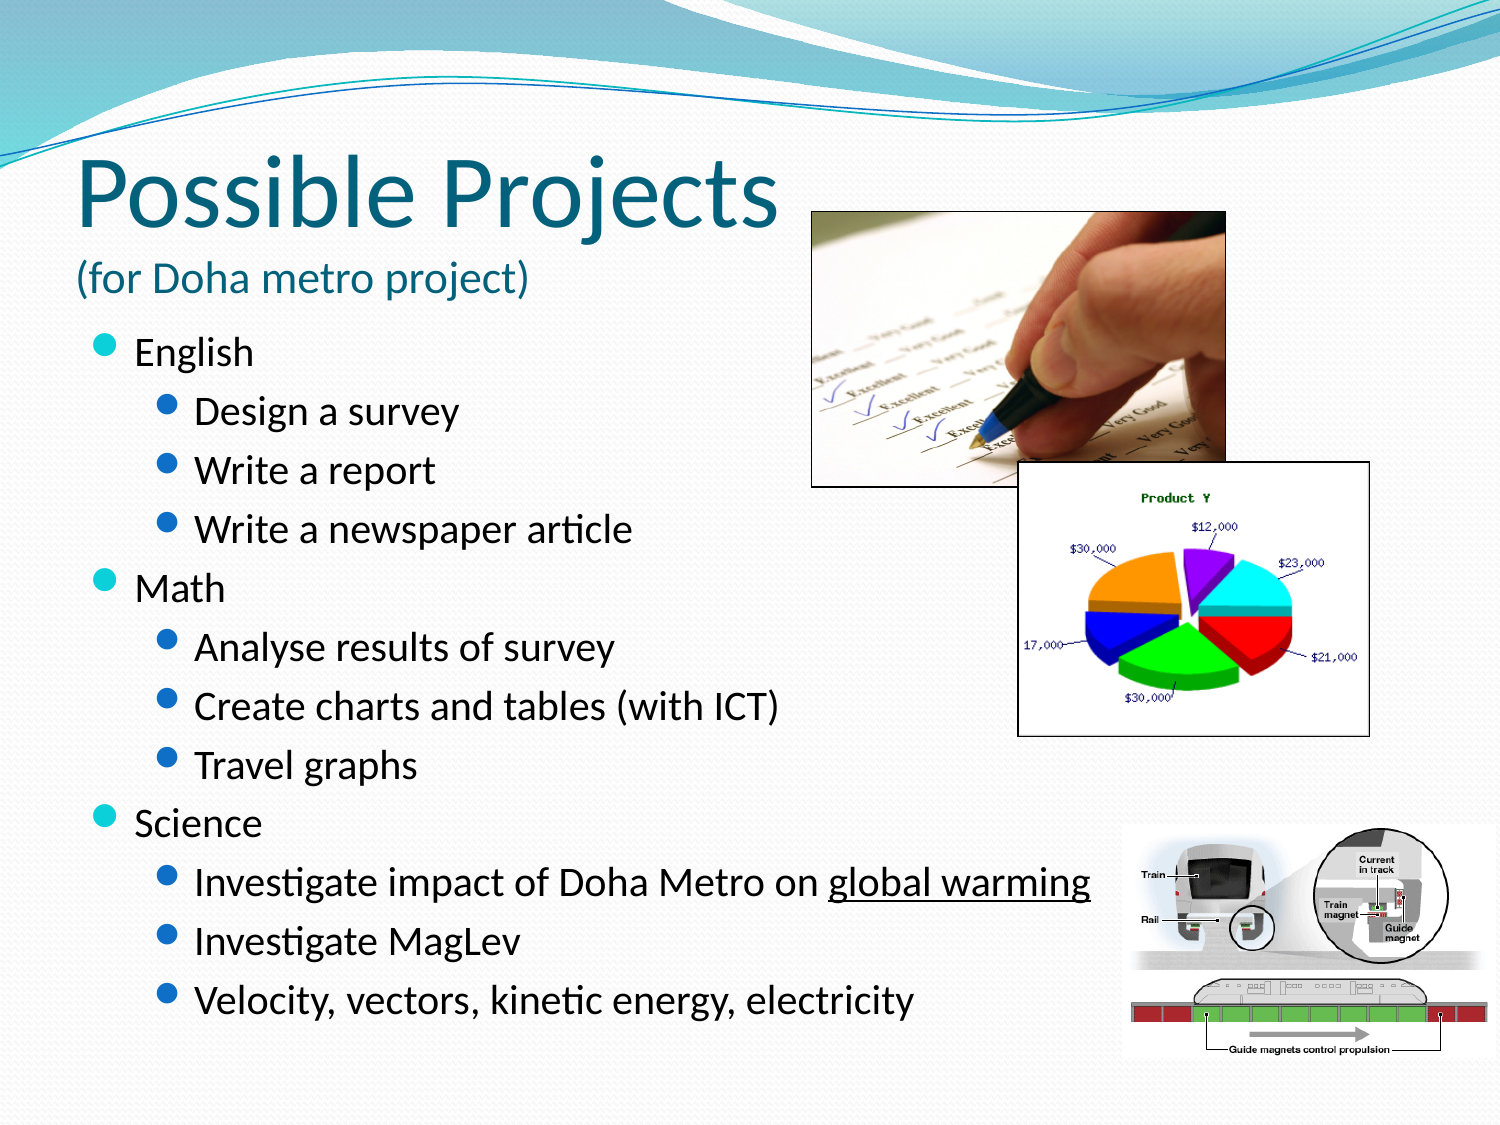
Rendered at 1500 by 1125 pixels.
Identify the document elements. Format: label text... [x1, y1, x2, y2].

list English Design a survey Write a report Write a newspaper article Math Analyse results of survey Create charts and tables (with ICT) Travel graphs Science Investigate impact of Doha Metro on global warming Investigate MagLev Velocity, vectors, kinetic energy, electricity [75, 317, 1425, 1038]
picture [812, 212, 1369, 737]
title Possible Projects (for Doha metro project) [75, 115, 1425, 303]
picture [1122, 824, 1496, 1058]
